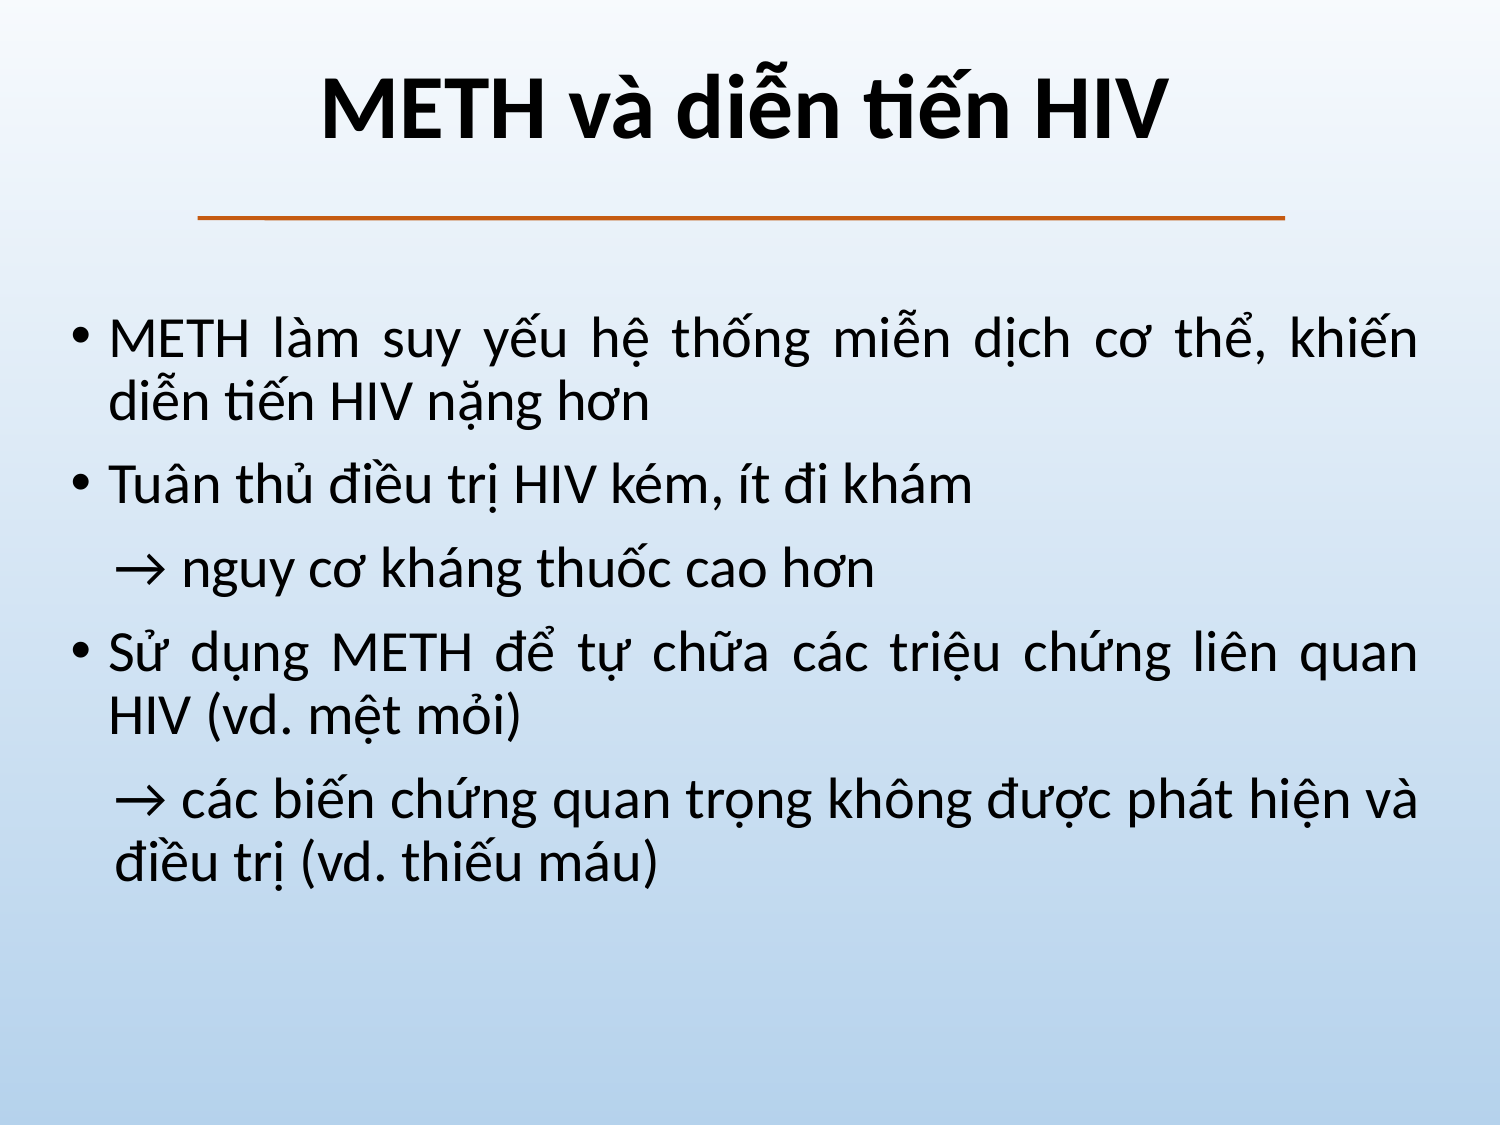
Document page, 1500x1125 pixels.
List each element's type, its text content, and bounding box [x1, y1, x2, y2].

list METH làm suy yếu hệ thống miễn dịch cơ thể, khiến diễn tiến HIV nặng hơn Tuân thủ điều trị HIV kém, ít đi khám → nguy cơ kháng thuốc cao hơn Sử dụng METH để tự chữa các triệu chứng liên quan HIV (vd. mệt mỏi) → các biến chứng quan trọng không được phát hiện và điều trị (vd. thiếu máu) [55, 299, 1436, 1014]
title METH và diễn tiến HIV [55, 0, 1436, 219]
